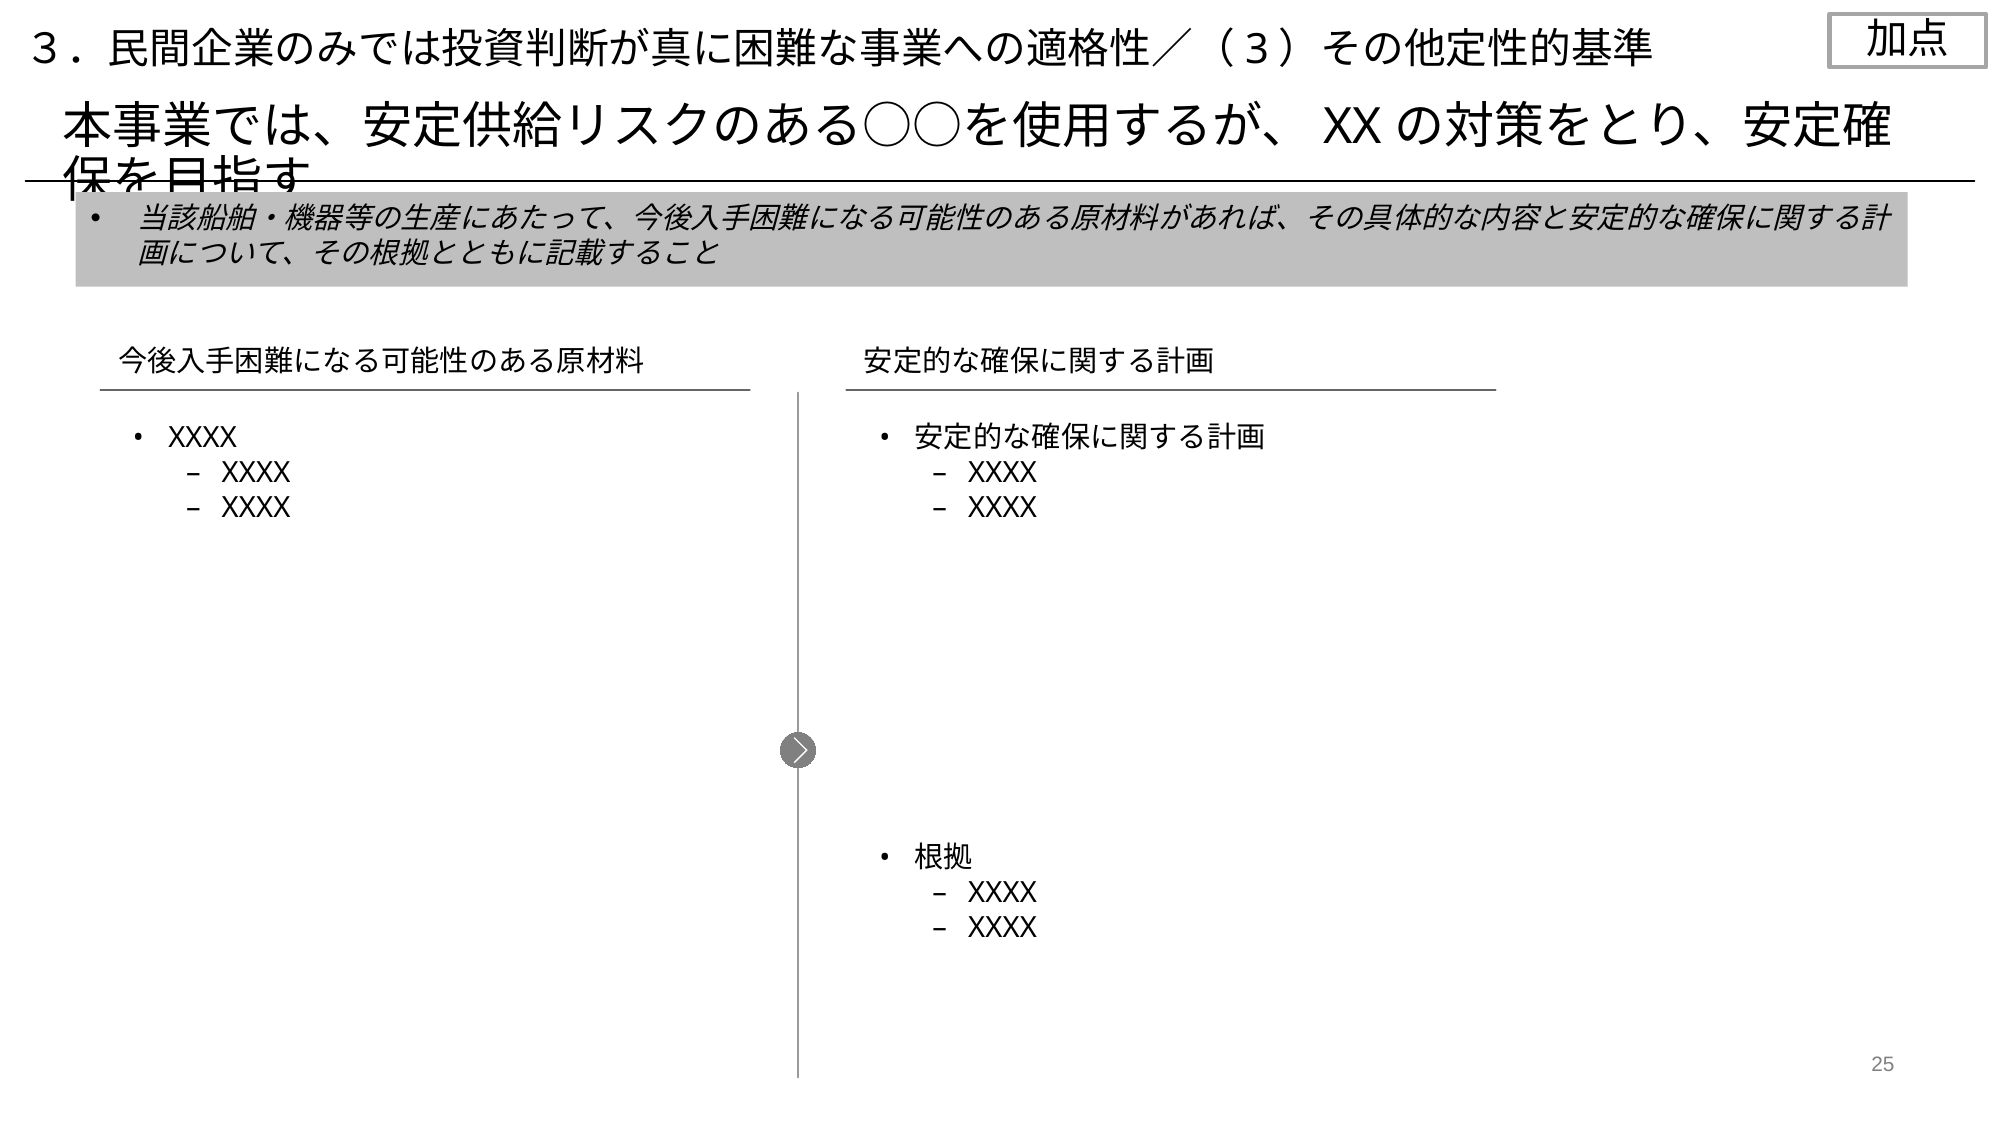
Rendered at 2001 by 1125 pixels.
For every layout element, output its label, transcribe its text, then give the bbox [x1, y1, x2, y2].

text_box XXXX XXXX XXXX [99, 410, 751, 1072]
text_box 安定的な確保に関する計画 XXXX XXXX 根拠 XXXX XXXX [846, 410, 1898, 1072]
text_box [780, 392, 816, 1078]
text_box ３．民間企業のみでは投資判断が真に困難な事業への適格性／（3）その他定性的基準 [24, 28, 1818, 74]
text_box 安定的な確保に関する計画 [846, 342, 1461, 389]
text_box 本事業では、安定供給リスクのある○○を使用するが、XXの対策をとり、安定確保を目指す [62, 100, 1908, 180]
text_box 今後入手困難になる可能性のある原材料 [100, 342, 715, 389]
text_box 本事業では、安定供給リスクのある○○を使用するが、XXの対策をとり、安定確保を目指す [62, 182, 1908, 208]
text_box 加点 [1829, 13, 1986, 68]
text_box 当該船舶・機器等の生産にあたって、今後入手困難になる可能性のある原材料があれば、その具体的な内容と安定的な確保に関する計画について、その根拠とともに記載すること [75, 191, 1909, 288]
